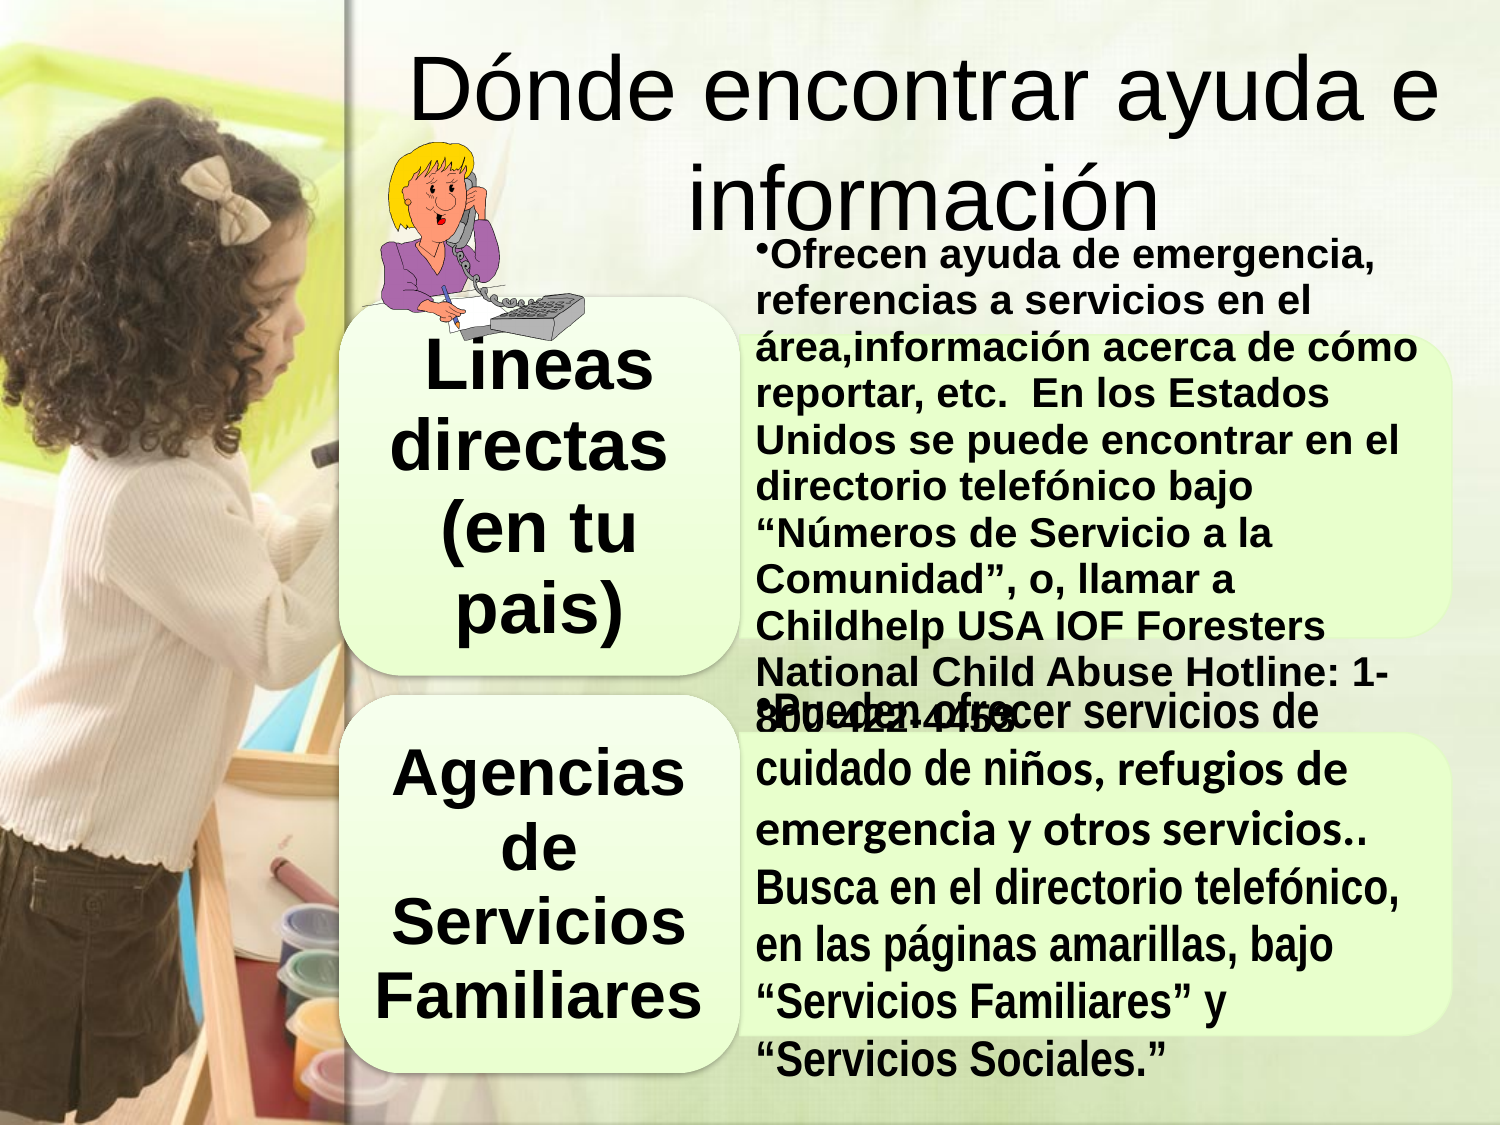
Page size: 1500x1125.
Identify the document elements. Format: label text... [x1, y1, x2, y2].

picture [0, 0, 1500, 1125]
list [338, 296, 1453, 1074]
title Dónde encontrar ayuda e información [362, 45, 1487, 233]
